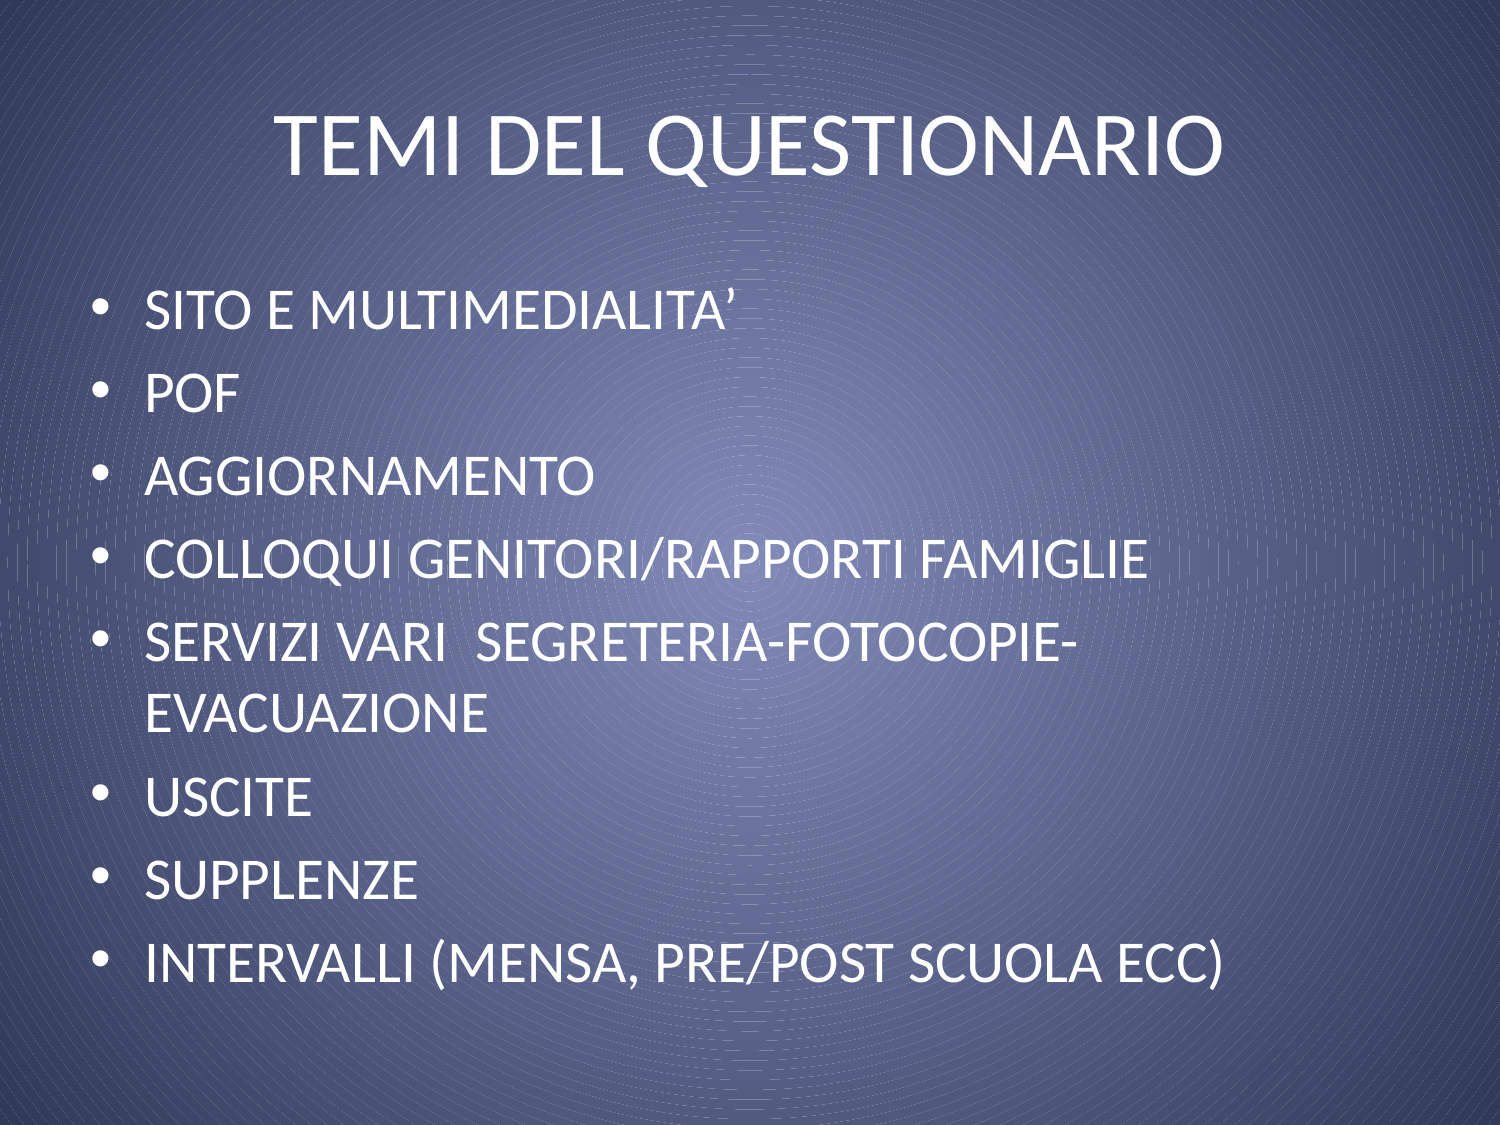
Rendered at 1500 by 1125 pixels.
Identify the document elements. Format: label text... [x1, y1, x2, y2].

title TEMI DEL QUESTIONARIO [75, 45, 1425, 233]
list SITO E MULTIMEDIALITA’ POF AGGIORNAMENTO COLLOQUI GENITORI/RAPPORTI FAMIGLIE SERVIZI VARI SEGRETERIA-FOTOCOPIE-EVACUAZIONE USCITE SUPPLENZE INTERVALLI (MENSA, PRE/POST SCUOLA ECC) [75, 262, 1425, 1005]
